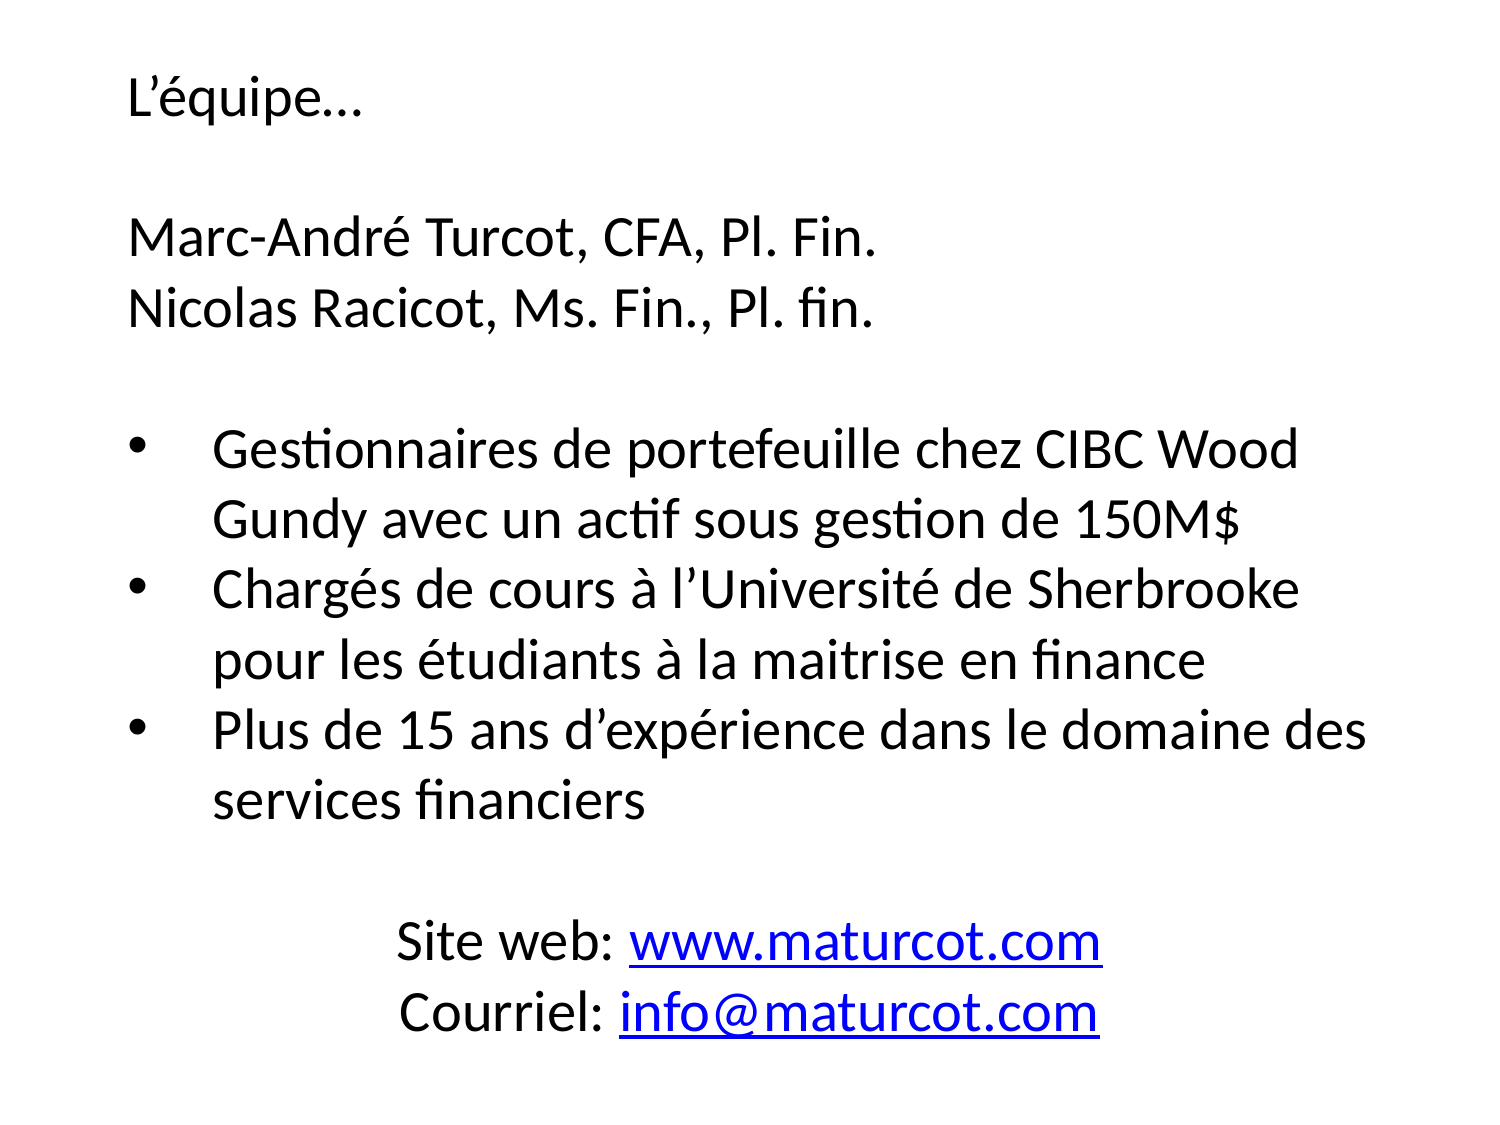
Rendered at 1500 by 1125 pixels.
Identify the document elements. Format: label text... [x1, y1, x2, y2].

text_box L’équipe… Marc-André Turcot, CFA, Pl. Fin. Nicolas Racicot, Ms. Fin., Pl. fin. Gestionnaires de portefeuille chez CIBC Wood Gundy avec un actif sous gestion de 150M$ Chargés de cours à l’Université de Sherbrooke pour les étudiants à la maitrise en finance Plus de 15 ans d’expérience dans le domaine des services financiers Site web: www.maturcot.com Courriel: info@maturcot.com [112, 50, 1388, 1075]
